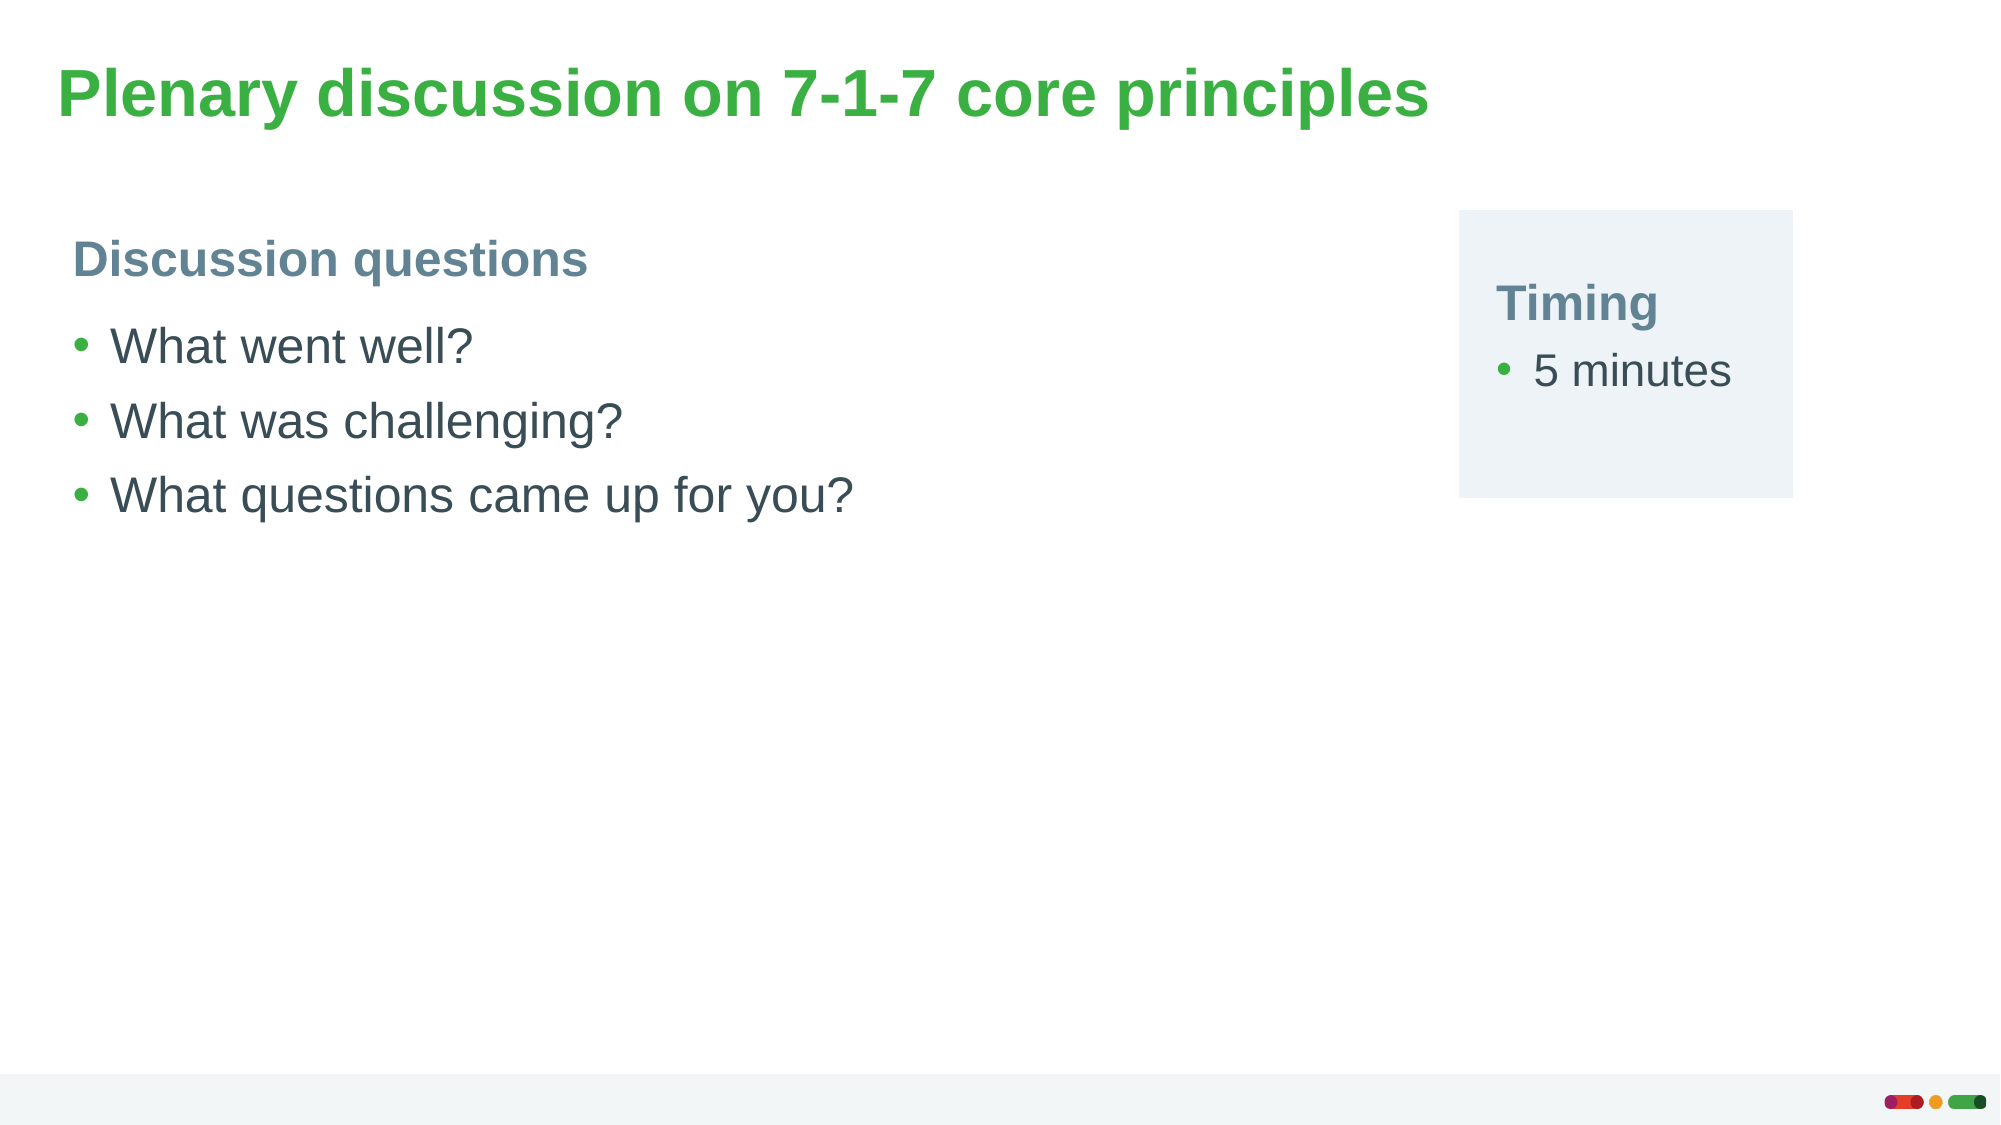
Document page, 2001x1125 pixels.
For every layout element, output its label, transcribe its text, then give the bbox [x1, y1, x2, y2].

list Timing [1481, 204, 1783, 340]
list 5 minutes [1481, 339, 1767, 459]
title Plenary discussion on 7-1-7 core principles [42, 42, 1768, 207]
text_box [1457, 208, 1796, 500]
list What went well? What was challenging? What questions came up for you? [57, 312, 1348, 998]
list Discussion questions [57, 159, 904, 295]
